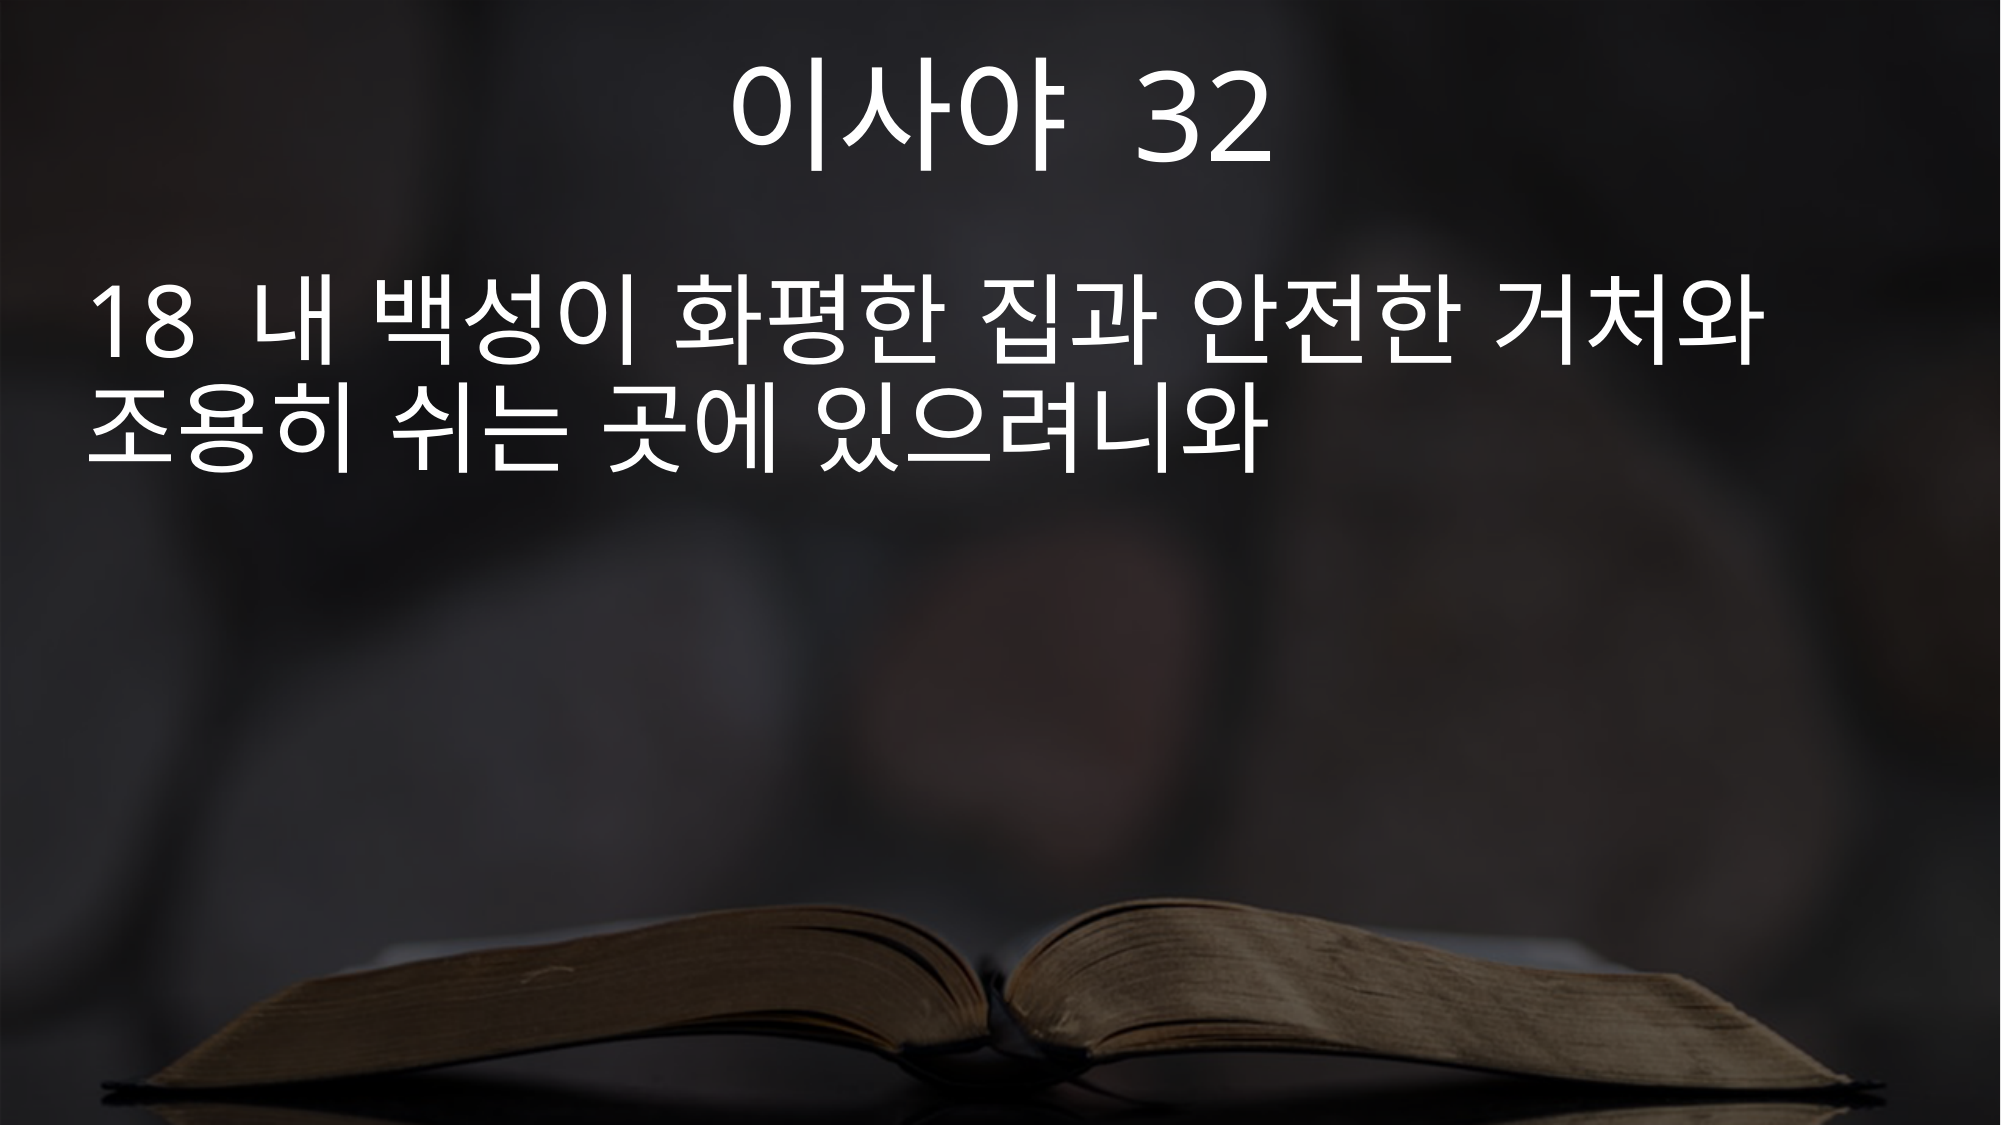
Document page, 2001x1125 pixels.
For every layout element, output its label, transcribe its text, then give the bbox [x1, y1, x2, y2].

list 18 내 백성이 화평한 집과 안전한 거처와 조용히 쉬는 곳에 있으려니와 [69, 263, 1953, 423]
picture [0, 0, 2001, 1125]
footer 이사야 32 [0, 32, 2000, 192]
